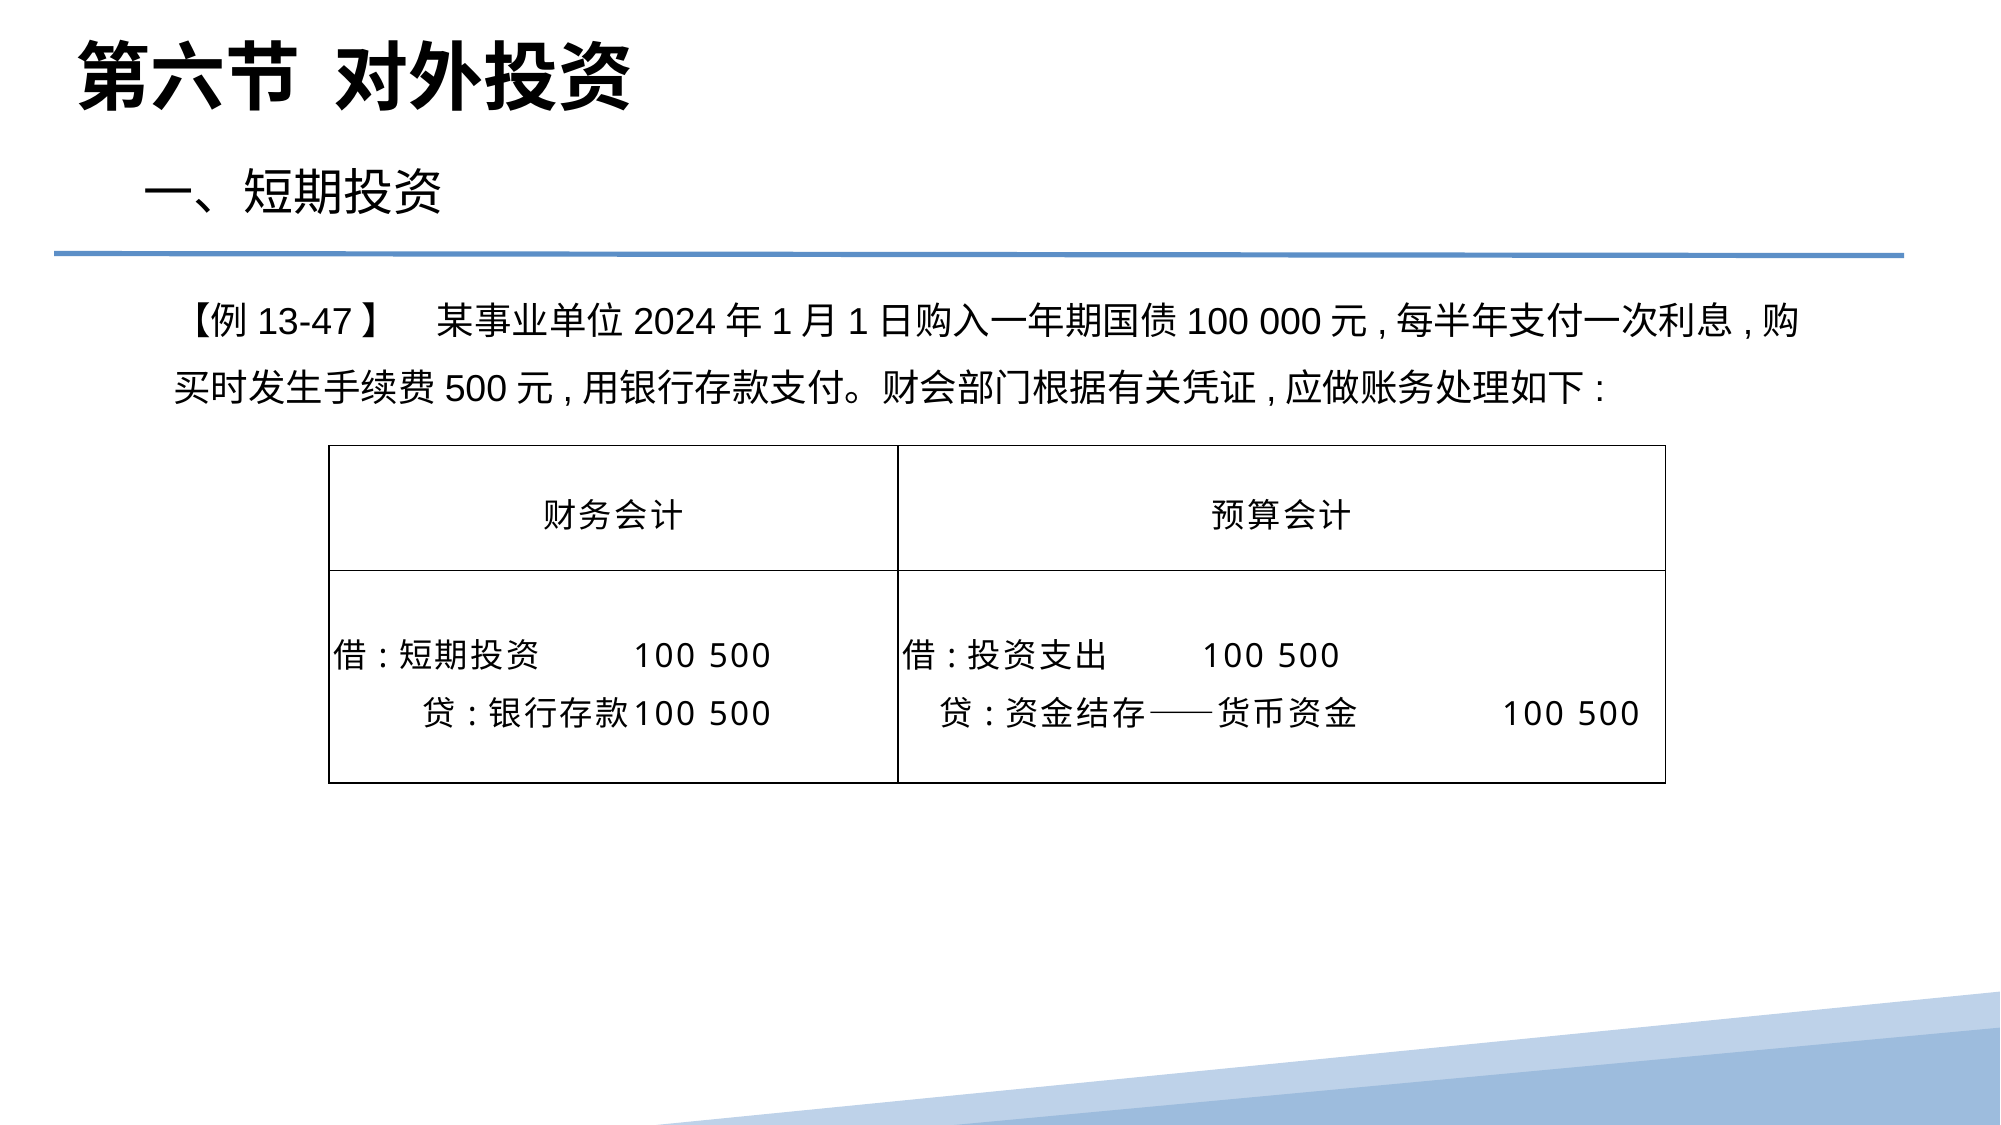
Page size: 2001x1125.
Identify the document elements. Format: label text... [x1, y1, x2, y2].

table_header 财务会计 [330, 446, 897, 570]
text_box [656, 991, 2000, 1125]
text_box 第六节 对外投资 [75, 24, 1925, 125]
table_cell 借:投资支出 100 500 贷:资金结存——货币资金 100 500 [899, 571, 1665, 782]
table_header 预算会计 [899, 446, 1665, 570]
table_cell 借:短期投资 100 500 贷:银行存款 100 500 [330, 571, 897, 782]
text_box 【例13-47】 某事业单位2024年1月1日购入一年期国债100 000元,每半年支付一次利息,购买时发生手续费500元,用银行存款支付。财会部门根据有关凭证,应做账务处理如下: [158, 266, 1838, 529]
text_box 一、短期投资 [128, 152, 1183, 240]
